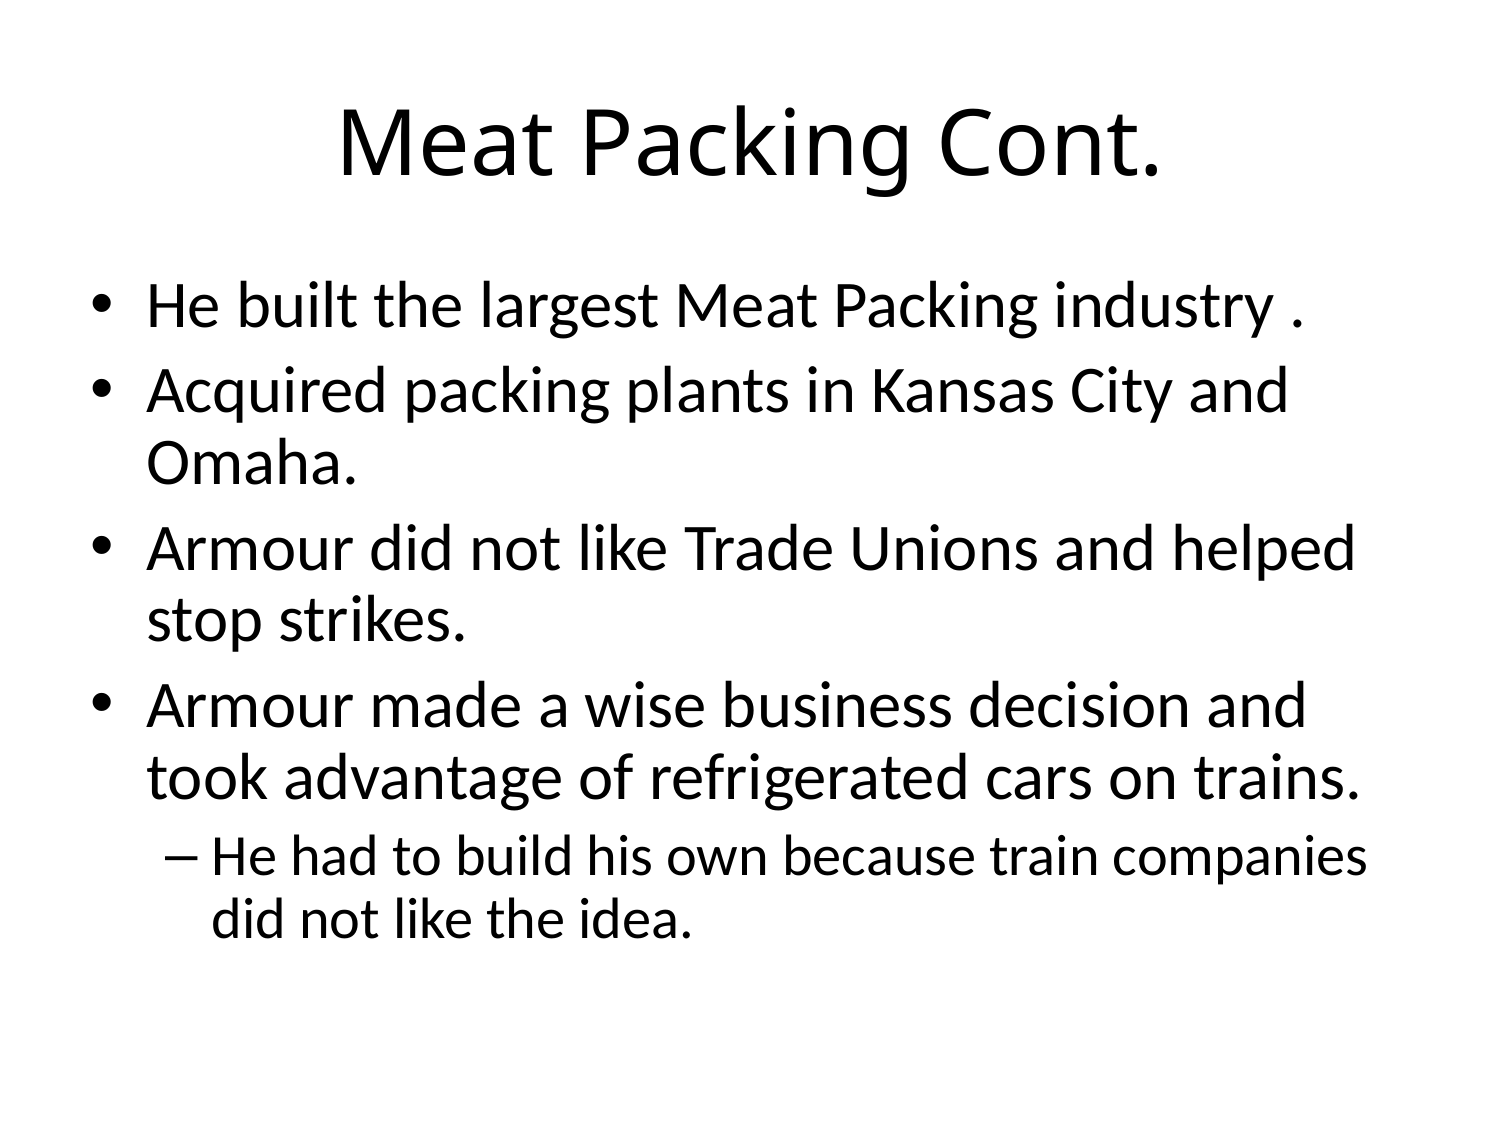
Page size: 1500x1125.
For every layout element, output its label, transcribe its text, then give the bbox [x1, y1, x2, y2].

list He built the largest Meat Packing industry . Acquired packing plants in Kansas City and Omaha. Armour did not like Trade Unions and helped stop strikes. Armour made a wise business decision and took advantage of refrigerated cars on trains. He had to build his own because train companies did not like the idea. [74, 262, 1426, 1006]
title Meat Packing Cont. [74, 44, 1426, 233]
